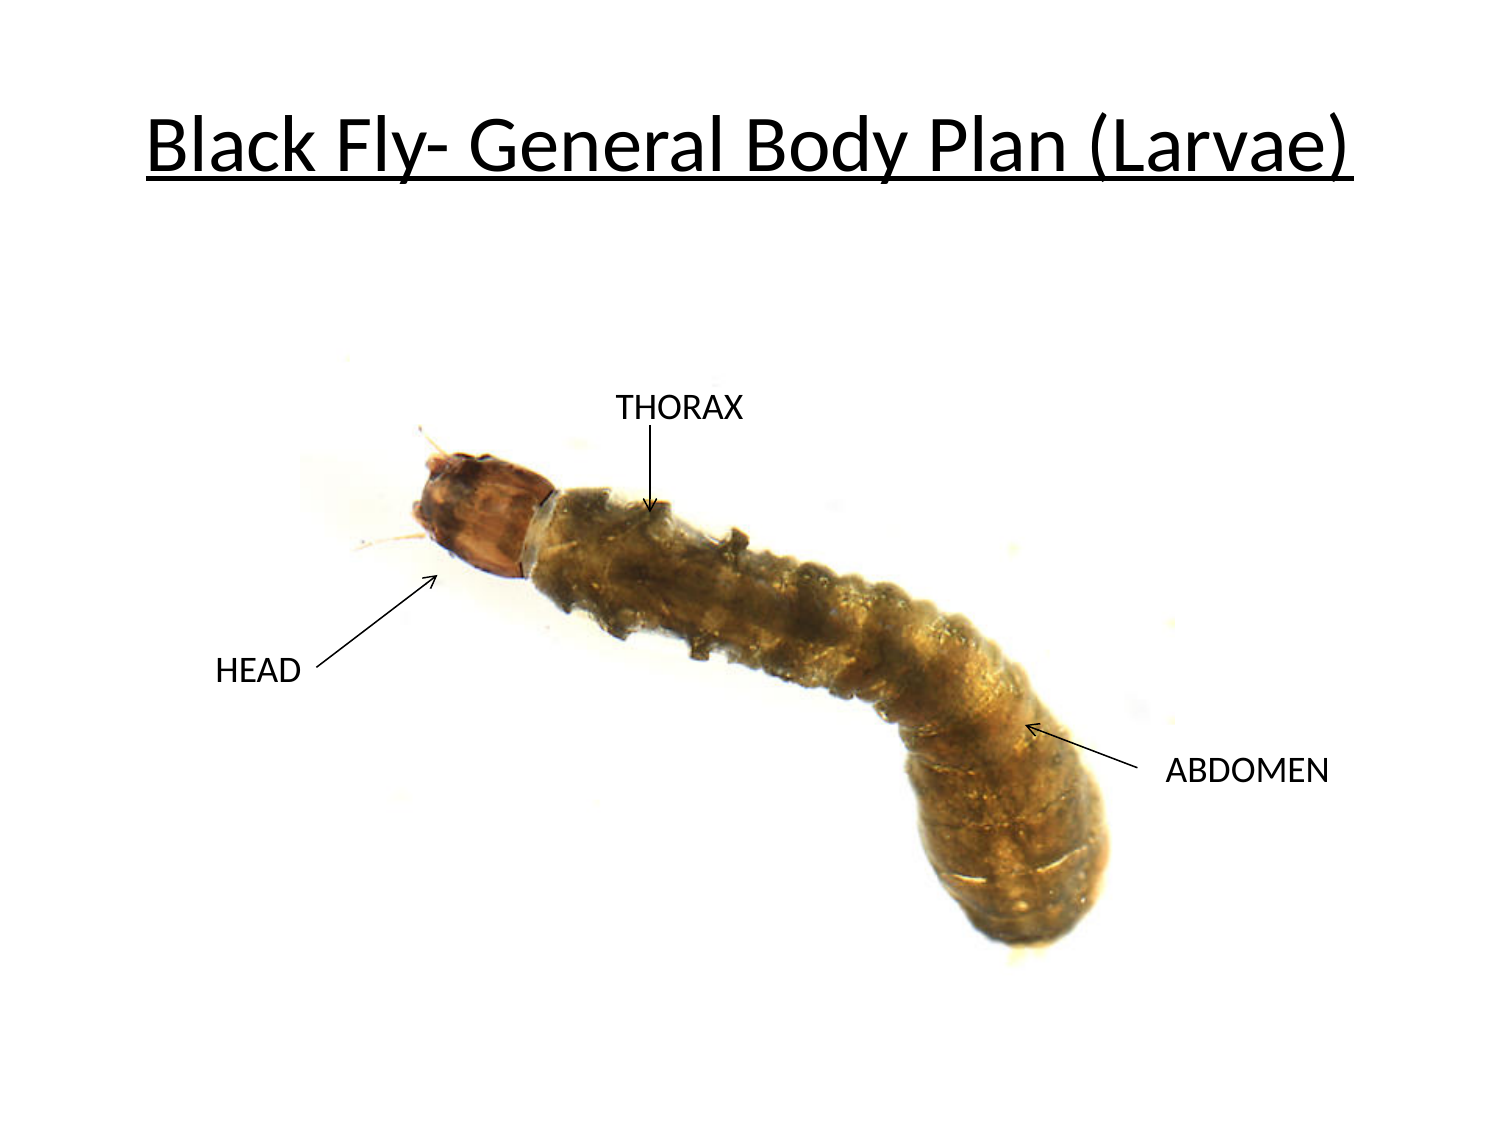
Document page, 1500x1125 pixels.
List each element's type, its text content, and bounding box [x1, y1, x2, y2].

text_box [1024, 724, 1138, 769]
title Black Fly- General Body Plan (Larvae) [75, 45, 1425, 233]
picture [299, 337, 1176, 994]
text_box HEAD [200, 637, 294, 698]
text_box ABDOMEN [1179, 737, 1346, 798]
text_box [316, 574, 438, 669]
